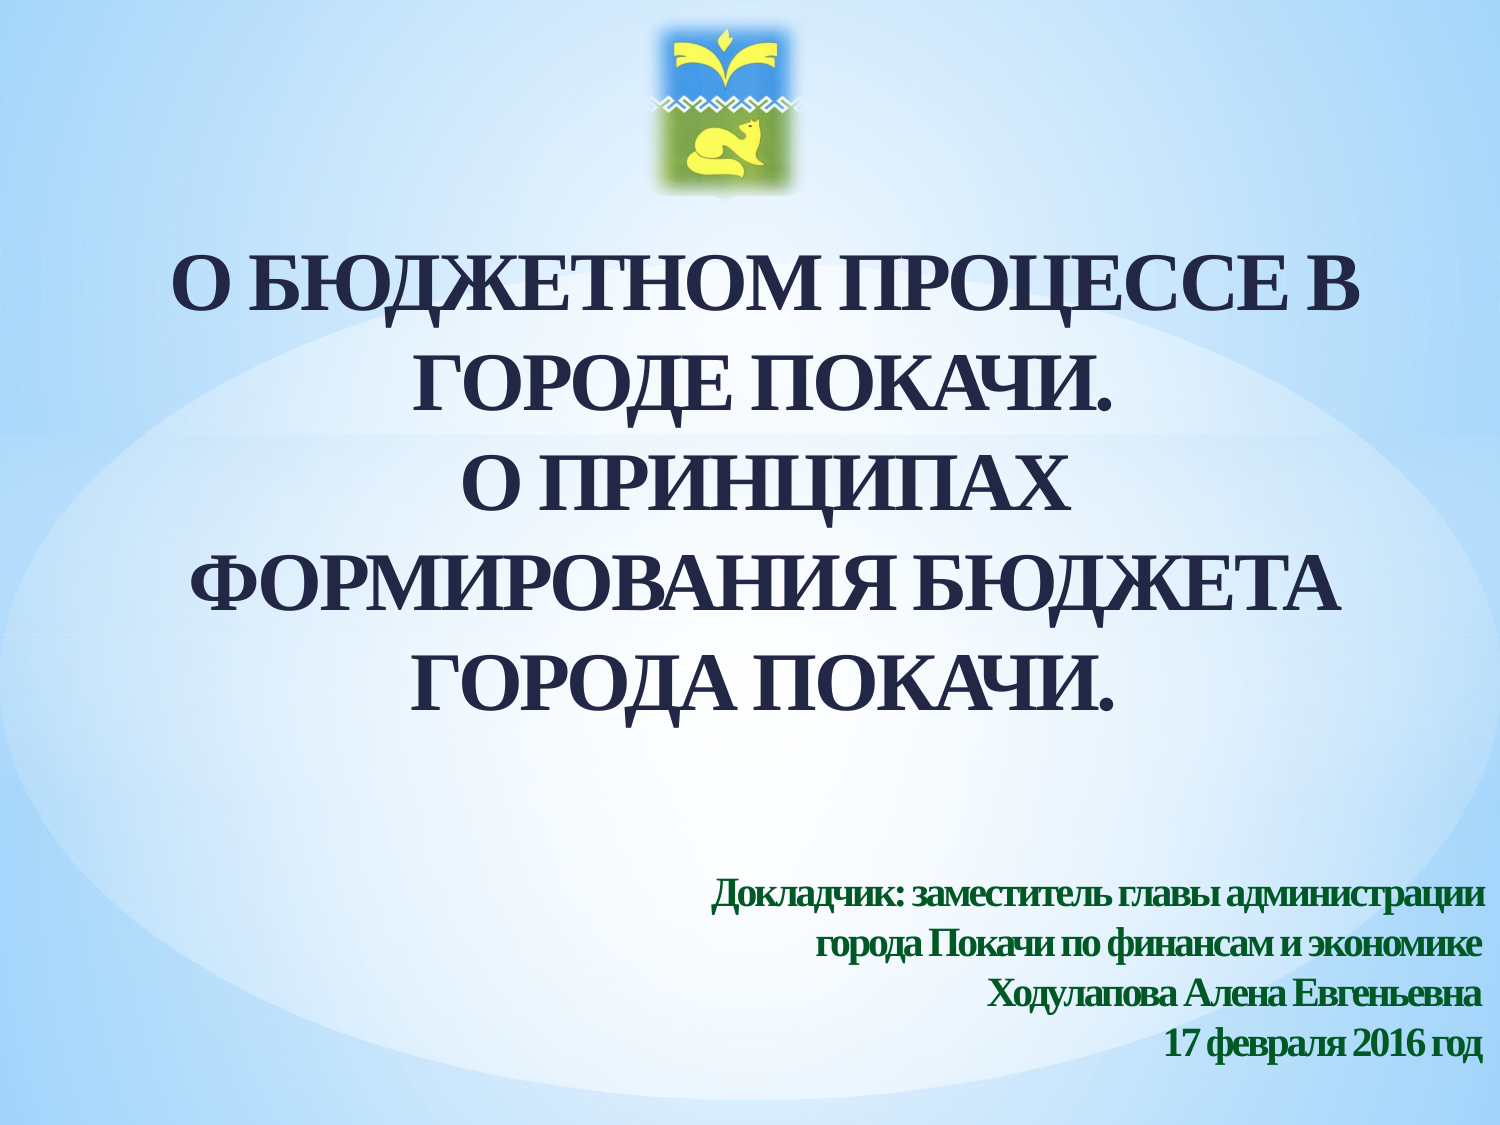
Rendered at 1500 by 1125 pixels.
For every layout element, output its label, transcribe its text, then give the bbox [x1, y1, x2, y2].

picture [643, 12, 808, 207]
title О БЮДЖЕТНОМ ПРОЦЕССЕ В ГОРОДЕ ПОКАЧИ. О ПРИНЦИПАХ ФОРМИРОВАНИЯ БЮДЖЕТА ГОРОДА ПОКАЧИ. [128, 219, 1400, 926]
text_box Докладчик: заместитель главы администрации города Покачи по финансам и экономике Ходулапова Алена Евгеньевна 17 февраля 2016 год [594, 857, 1498, 1123]
